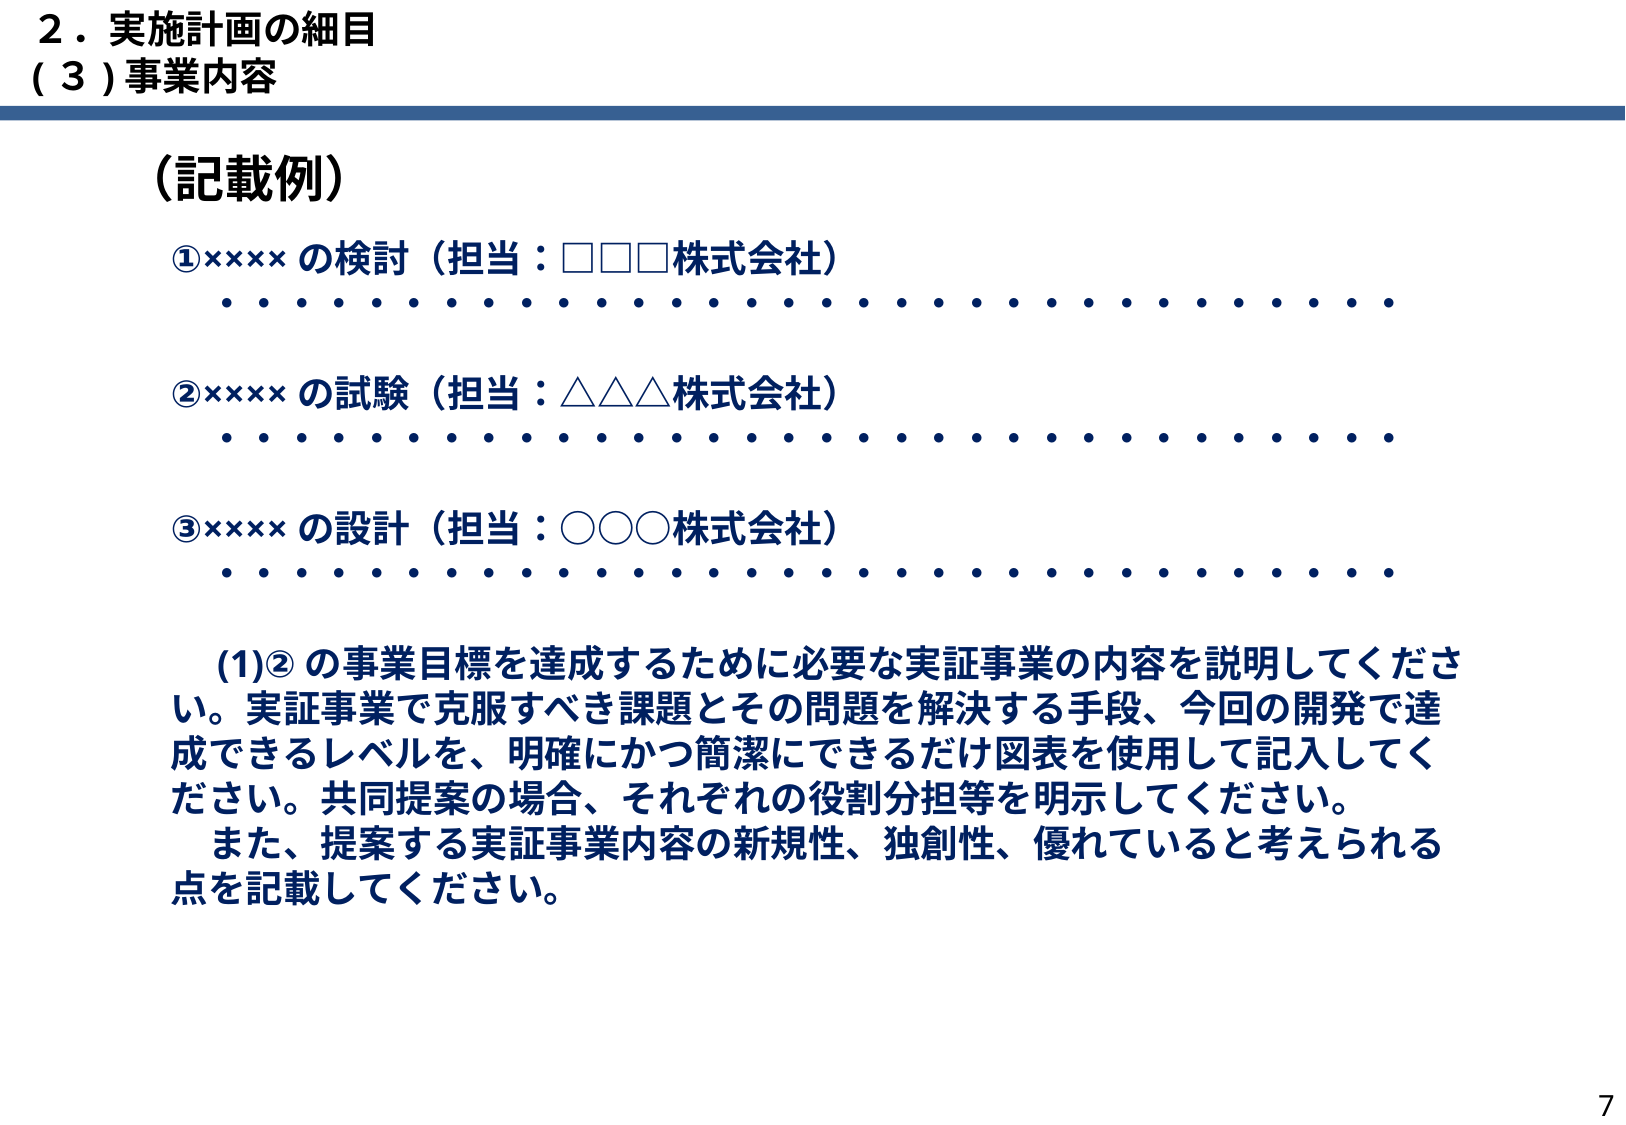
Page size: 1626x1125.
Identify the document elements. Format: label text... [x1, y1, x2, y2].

text_box ①××××の検討（担当：□□□株式会社） ・・・・・・・・・・・・・・・・・・・・・・・・・・・・・・・・ ②××××の試験（担当：△△△株式会社） ・・・・・・・・・・・・・・・・・・・・・・・・・・・・・・・・ ③××××の設計（担当：○○○株式会社） ・・・・・・・・・・・・・・・・・・・・・・・・・・・・・・・・ (1)②の事業目標を達成するために必要な実証事業の内容を説明してください。実証事業で克服すべき課題とその問題を解決する手段、今回の開発で達成できるレベルを、明確にかつ簡潔にできるだけ図表を使用して記入してください。共同提案の場合、それぞれの役割分担等を明示してください。 また、提案する実証事業内容の新規性、独創性、優れていると考えられる点を記載してください。 [170, 235, 1475, 911]
text_box 6 [1527, 1087, 1615, 1125]
text_box （記載例） [124, 147, 1319, 208]
title ２．実施計画の細目 (３)事業内容 [31, 12, 1578, 92]
